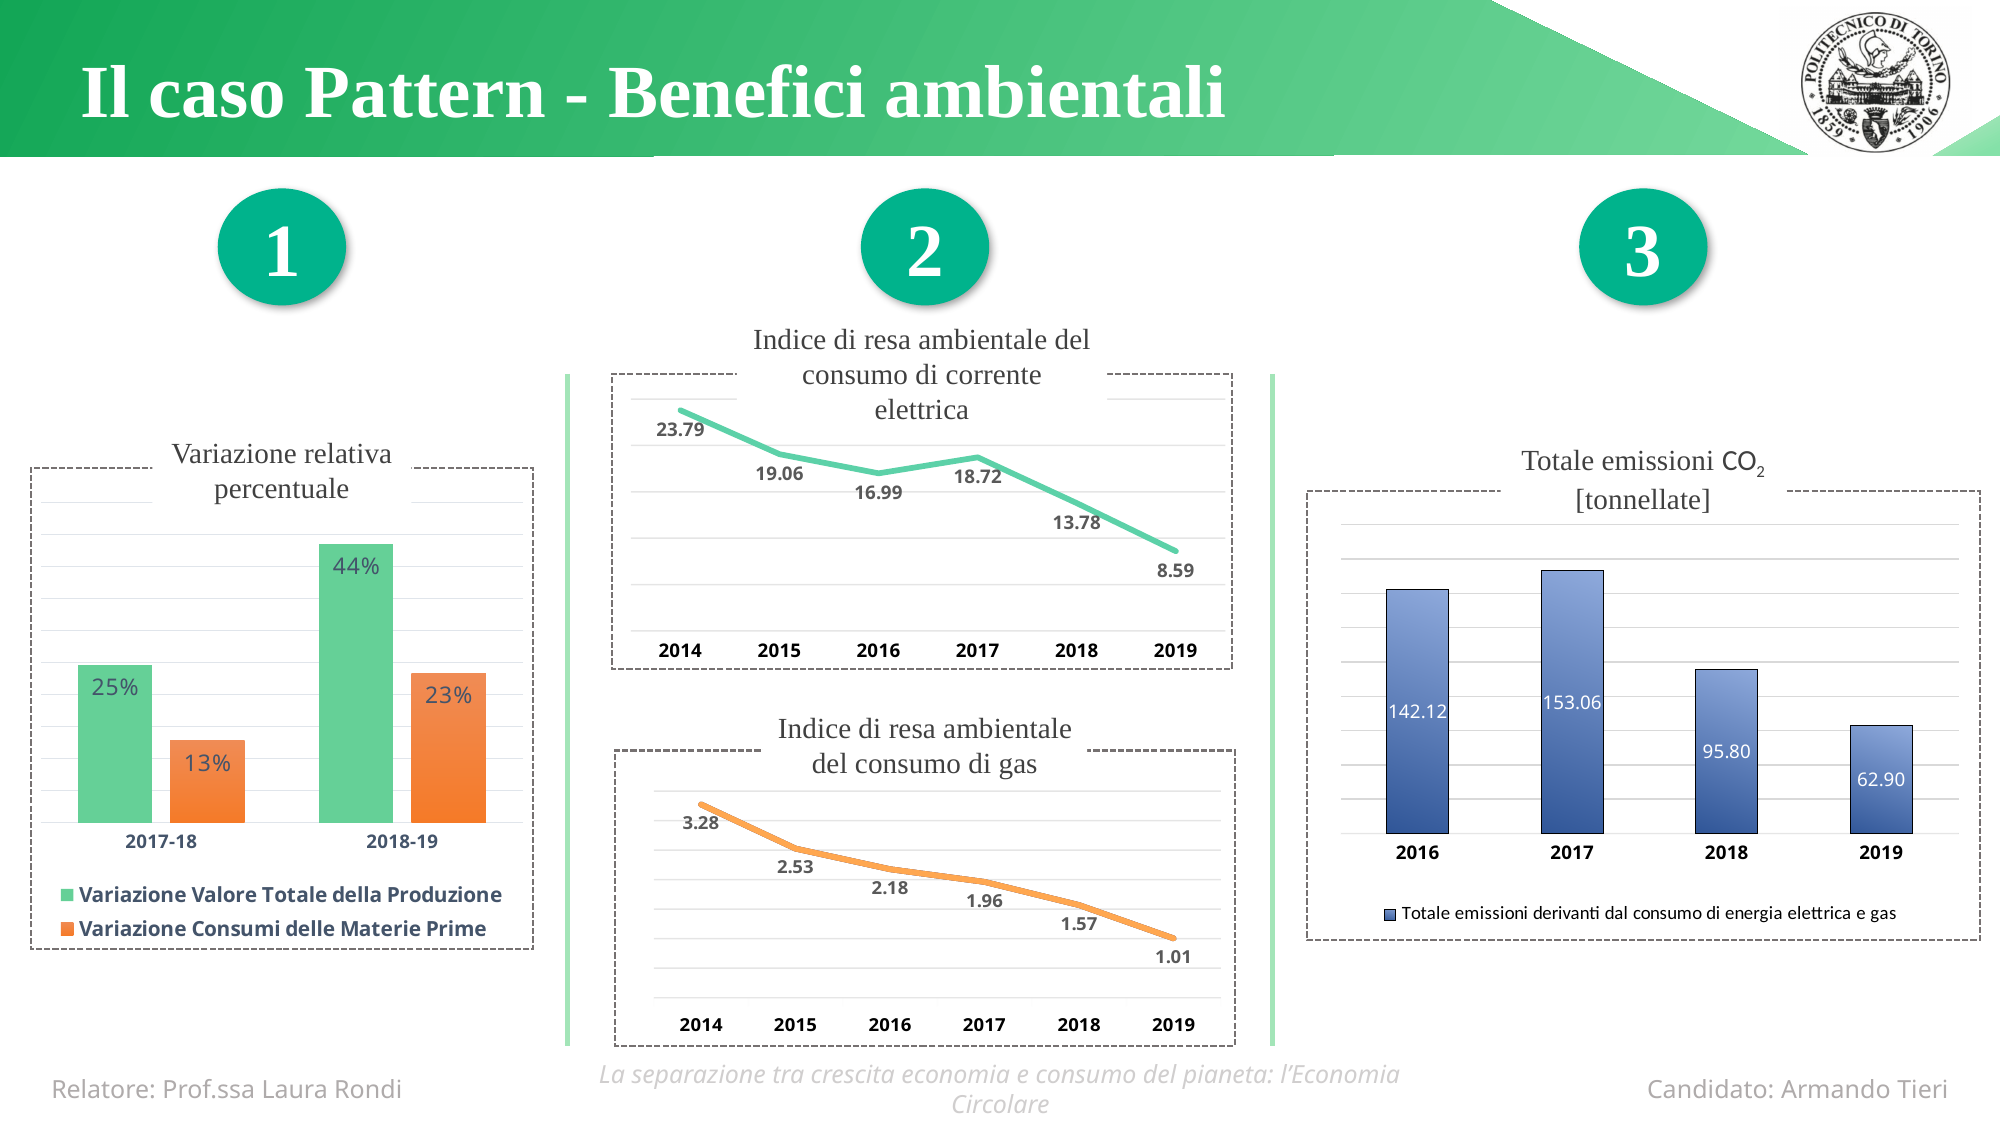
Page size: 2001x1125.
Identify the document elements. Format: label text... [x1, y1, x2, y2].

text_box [30, 428, 534, 950]
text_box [860, 171, 990, 323]
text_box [217, 171, 347, 323]
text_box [1306, 437, 1980, 941]
title Il caso Pattern - Benefici ambientali [65, 29, 1691, 158]
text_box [1579, 171, 1708, 323]
picture [1779, 6, 1972, 157]
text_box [602, 332, 1238, 1046]
